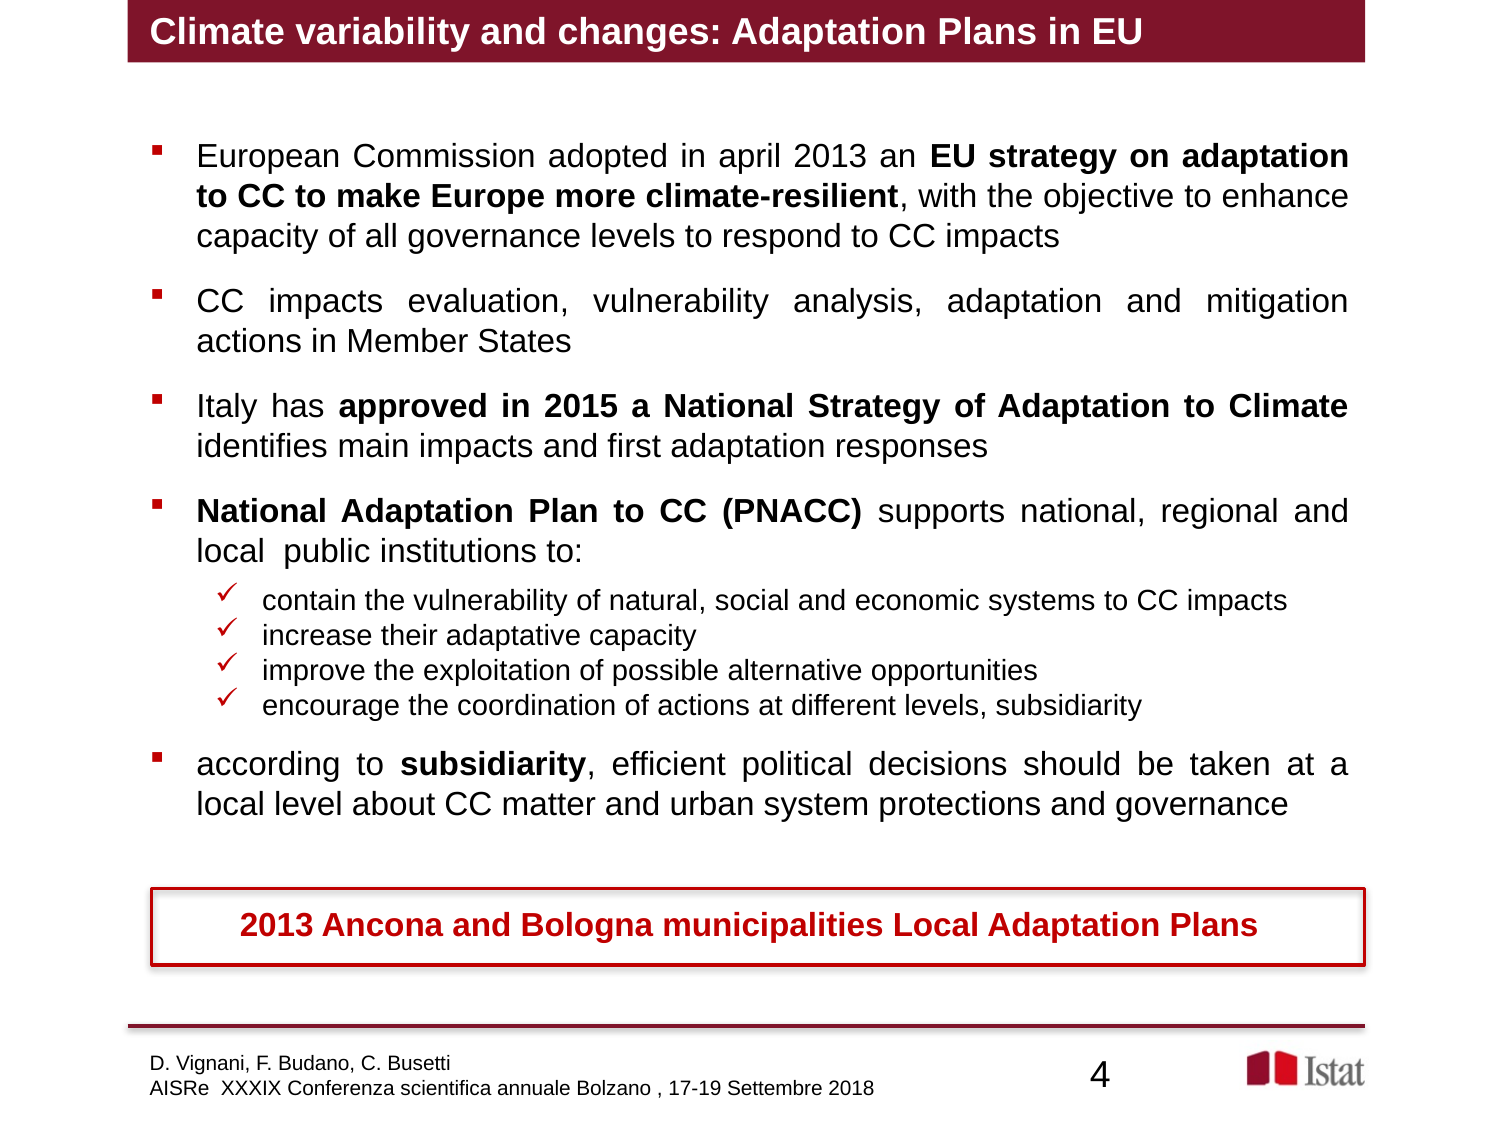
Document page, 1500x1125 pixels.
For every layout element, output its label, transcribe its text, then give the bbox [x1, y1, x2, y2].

text_box Climate variability and changes: Adaptation Plans in EU [134, 0, 1366, 60]
slide_number 4 [1074, 1042, 1425, 1103]
text_box [151, 887, 1365, 966]
text_box D. Vignani, F. Budano, C. Busetti AISRe XXXIX Conferenza scientifica annuale Bolzano , 17-19 Settembre 2018 [134, 1042, 997, 1108]
text_box European Commission adopted in april 2013 an EU strategy on adaptation to CC to make Europe more climate-resilient, with the objective to enhance capacity of all governance levels to respond to CC impacts CC impacts evaluation, vulnerability analysis, adaptation and mitigation actions in Member States Italy has approved in 2015 a National Strategy of Adaptation to Climate identifies main impacts and first adaptation responses National Adaptation Plan to CC (PNACC) supports national, regional and local public institutions to: contain the vulnerability of natural, social and economic systems to CC impacts increase their adaptative capacity improve the exploitation of possible alternative opportunities encourage the coordination of actions at different levels, subsidiarity according to subsidiarity, efficient political decisions should be taken at a local level about CC matter and urban system protections and governance 2013 Ancona and Bologna municipalities Local Adaptation Plans [134, 61, 1365, 1002]
